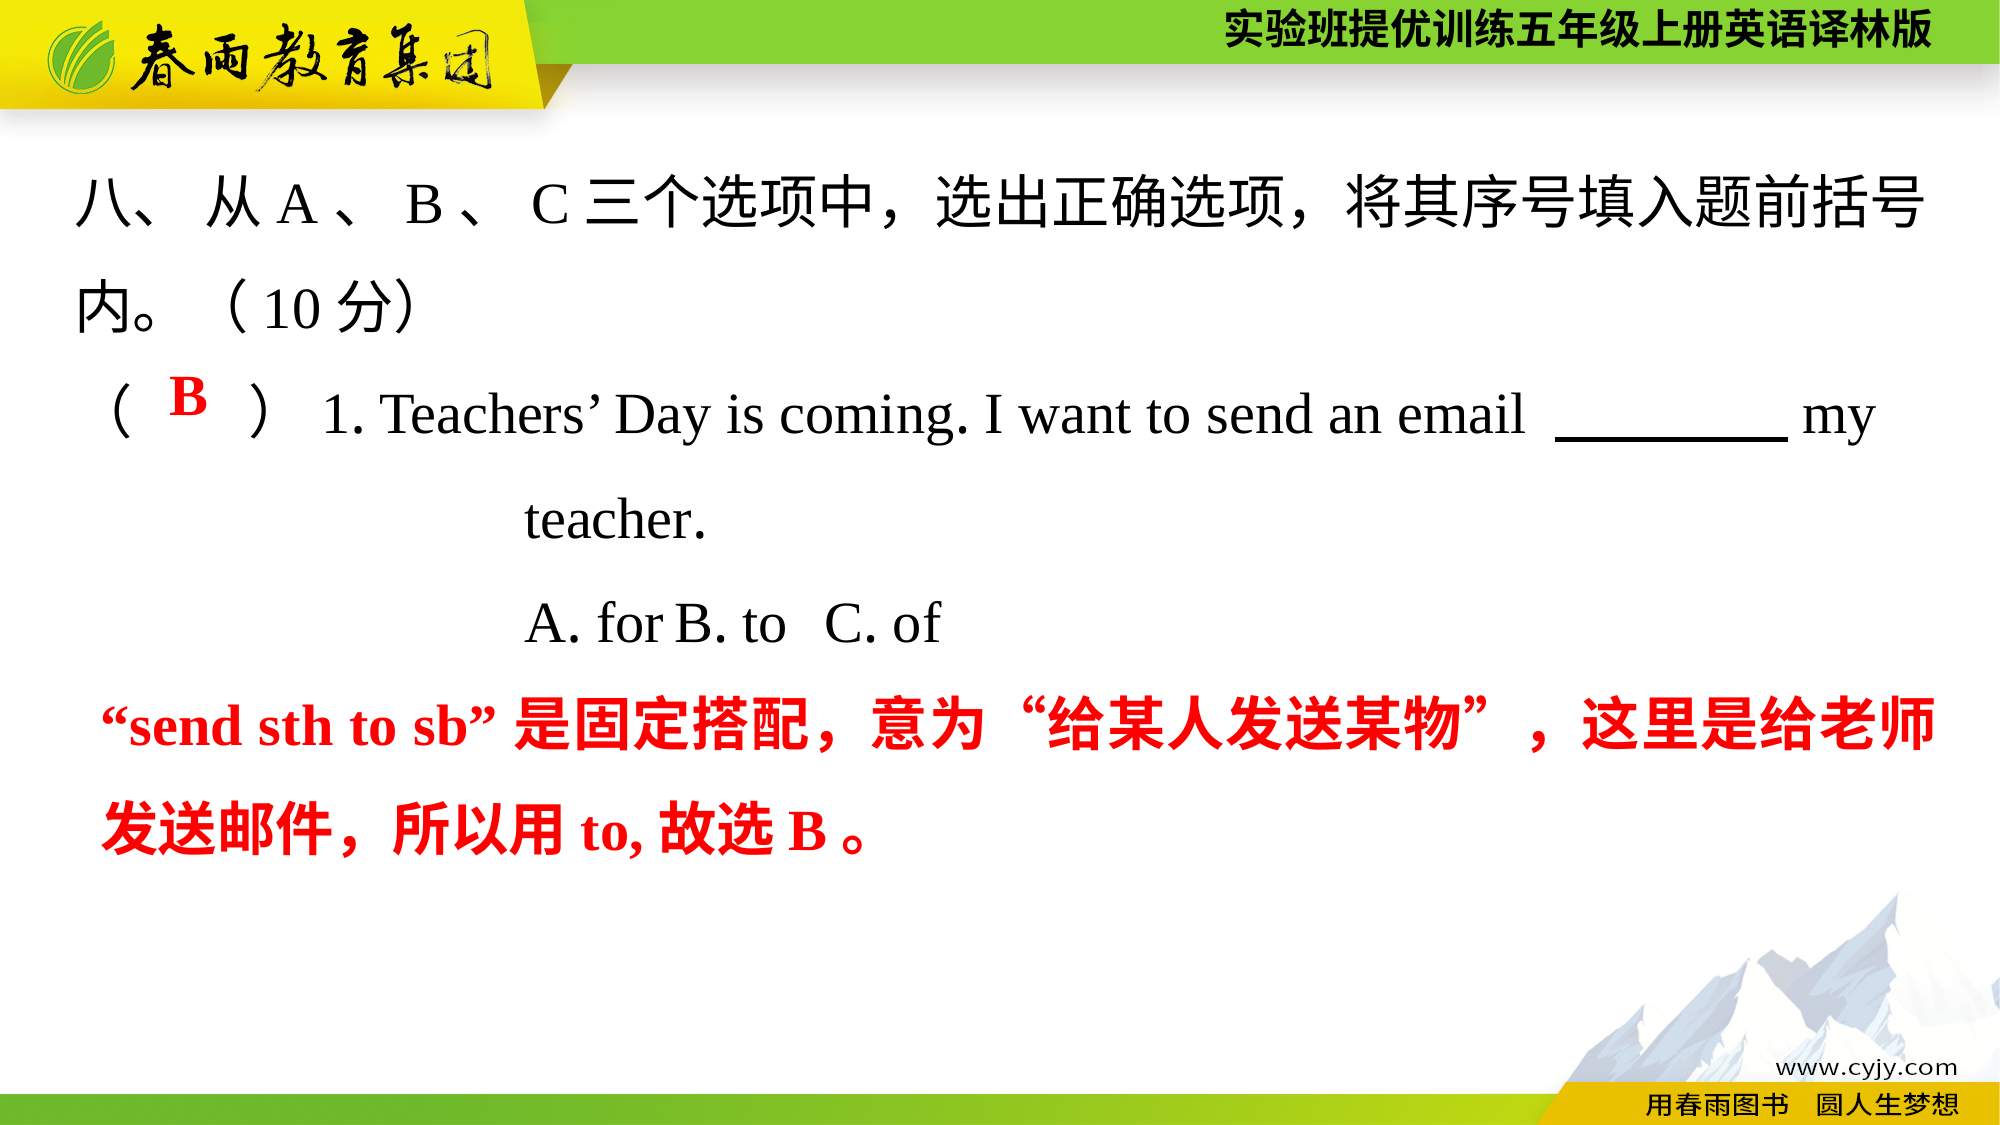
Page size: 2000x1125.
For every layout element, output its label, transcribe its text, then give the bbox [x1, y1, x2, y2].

text_box B [154, 349, 224, 435]
list 八、 从A、B、C三个选项中，选出正确选项，将其序号填入题前括号内。（10分） （ ）1. Teachers’ Day is coming. I want to send an email my teacher. A. for B. to C. of [59, 122, 1944, 655]
picture [0, 0, 2000, 1125]
text_box “send sth to sb”是固定搭配，意为“给某人发送某物”，这里是给老师发送邮件，所以用to,故选B。 [86, 645, 1953, 870]
